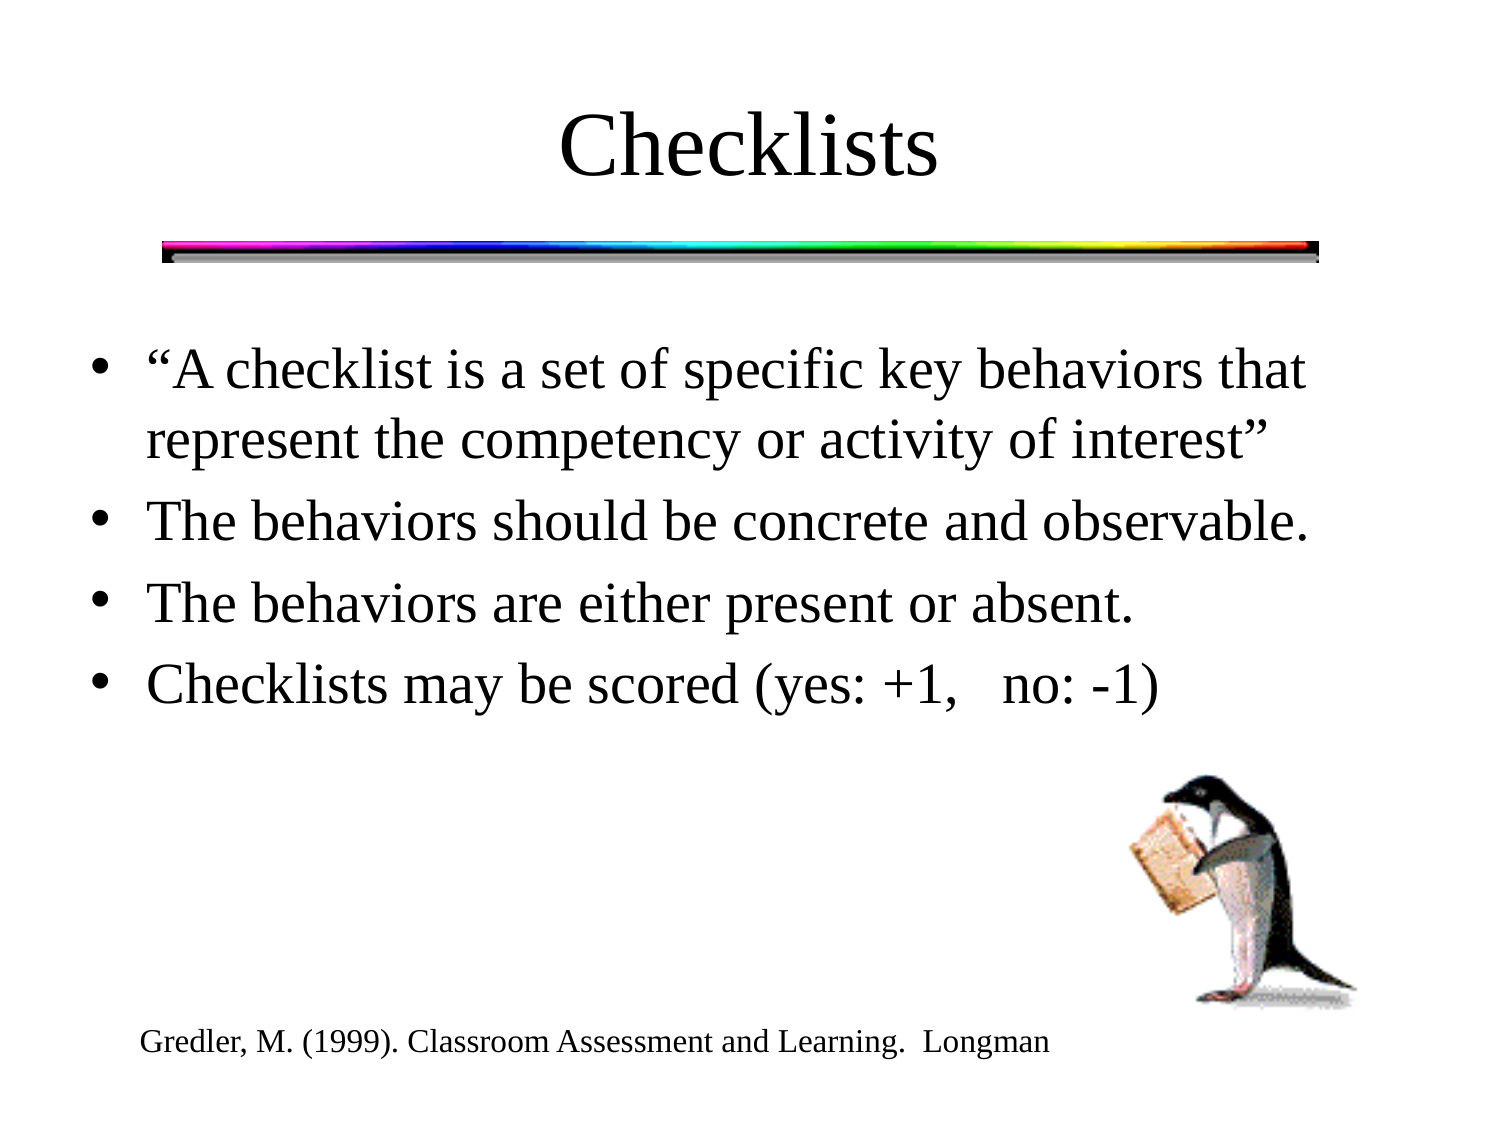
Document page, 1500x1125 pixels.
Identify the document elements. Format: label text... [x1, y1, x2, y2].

picture [1124, 774, 1363, 1021]
text_box Gredler, M. (1999). Classroom Assessment and Learning. Longman [124, 1012, 1067, 1067]
list “A checklist is a set of specific key behaviors that represent the competency or activity of interest” The behaviors should be concrete and observable. The behaviors are either present or absent. Checklists may be scored (yes: +1, no: -1) [75, 322, 1425, 875]
title Checklists [75, 45, 1425, 233]
picture [162, 241, 1319, 263]
